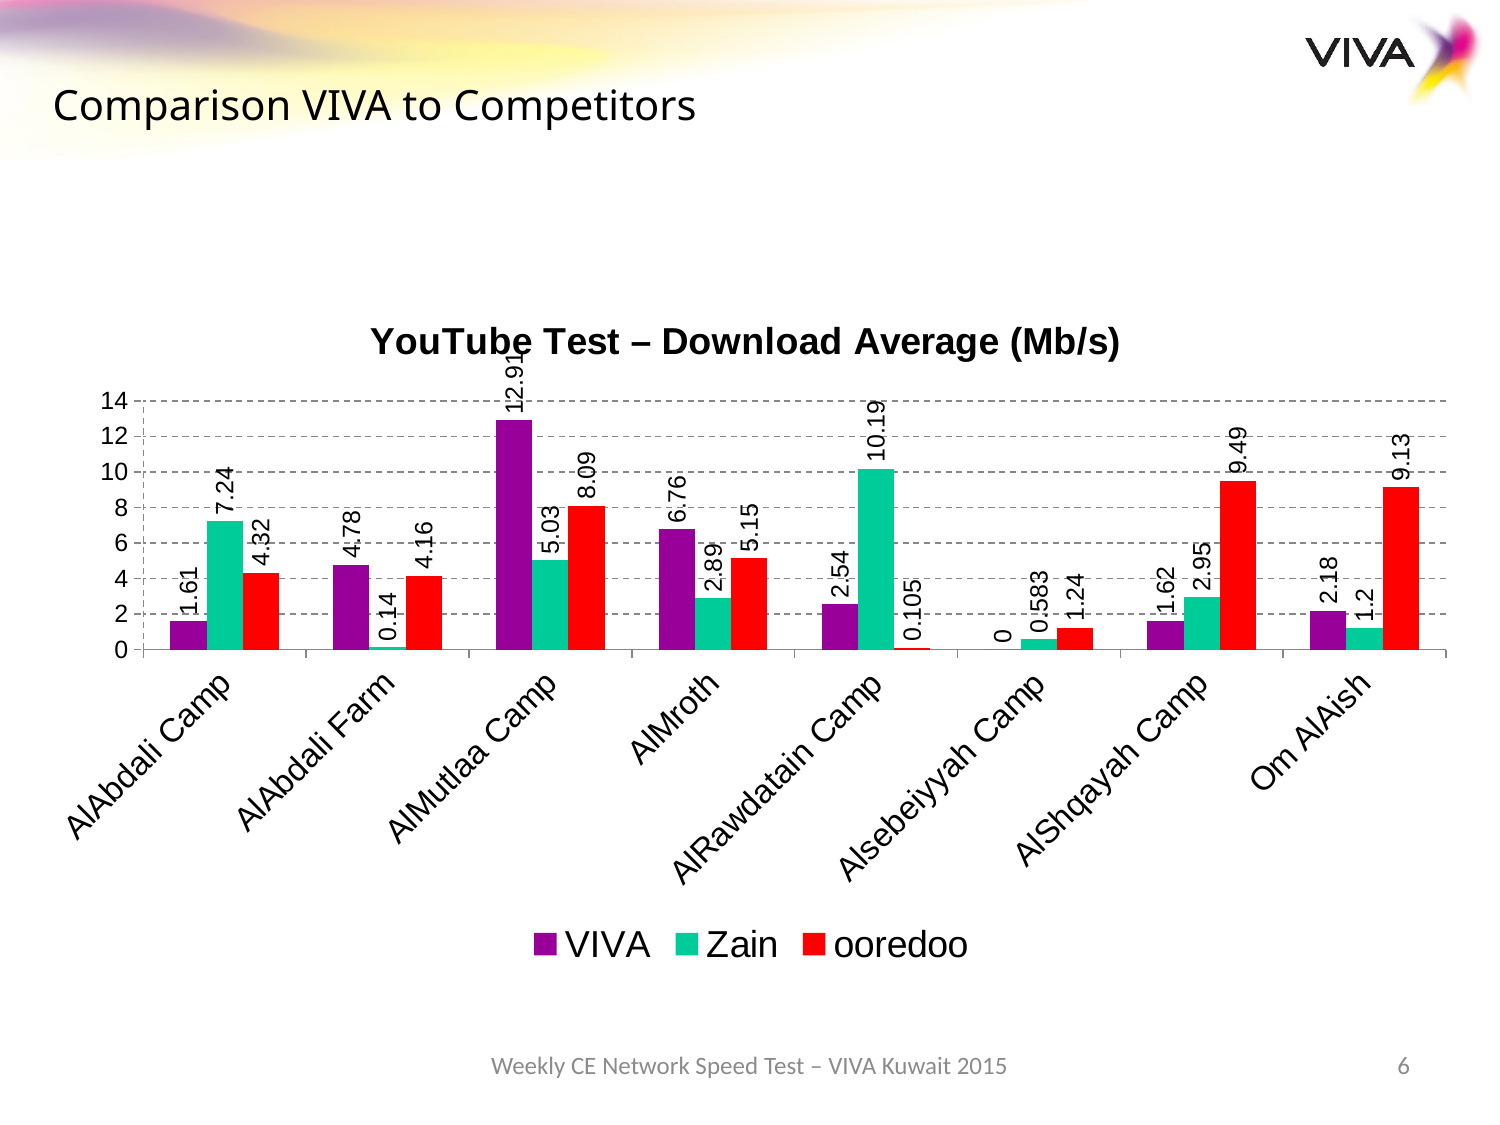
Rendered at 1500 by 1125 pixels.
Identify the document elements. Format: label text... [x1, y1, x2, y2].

picture [0, 0, 1089, 160]
text_box Weekly CE Network Speed Test – VIVA Kuwait 2015 [205, 1042, 1074, 1103]
chart [27, 287, 1476, 974]
text_box Comparison VIVA to Competitors [37, 24, 1278, 184]
text_box 6 [1074, 1042, 1425, 1103]
picture [1300, 12, 1485, 105]
